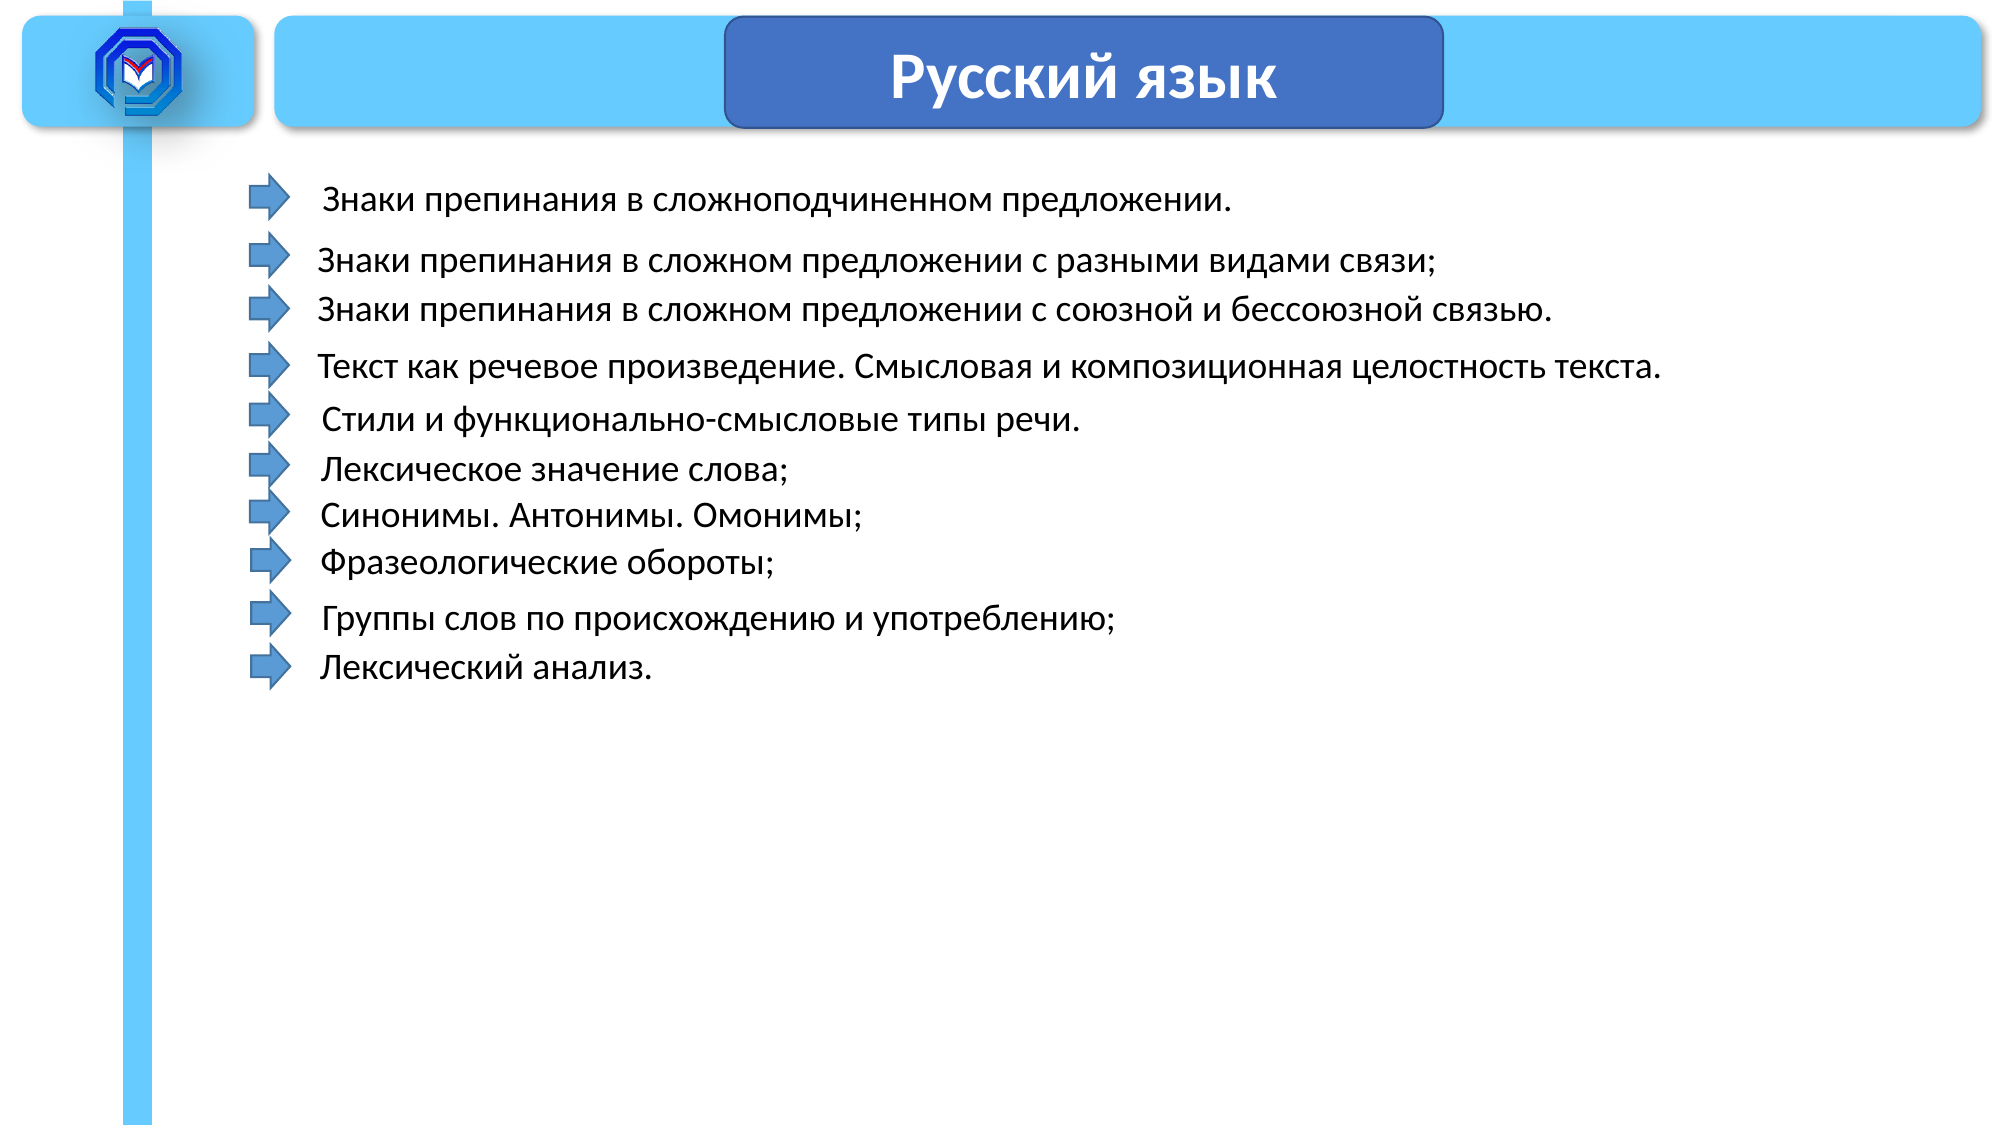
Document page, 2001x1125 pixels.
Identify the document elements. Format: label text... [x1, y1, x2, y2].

text_box Лексическое значение слова; [305, 436, 805, 482]
text_box [248, 340, 291, 390]
text_box [250, 588, 292, 638]
picture [91, 23, 186, 119]
text_box Фразеологические обороты; [305, 529, 791, 590]
text_box [248, 284, 291, 333]
text_box [248, 487, 291, 536]
text_box Стили и функционально-смысловые типы речи. [307, 386, 1097, 447]
text_box [248, 230, 291, 280]
text_box Группы слов по происхождению и употреблению; [307, 585, 1132, 646]
text_box [248, 390, 291, 439]
text_box Лексический анализ. [304, 634, 669, 695]
text_box Знаки препинания в сложном предложении с союзной и бессоюзной связью. [302, 276, 1689, 333]
text_box [248, 172, 291, 222]
text_box [250, 641, 292, 691]
text_box Русский язык [723, 15, 1445, 129]
text_box Знаки препинания в сложноподчиненном предложении. [307, 166, 1249, 227]
text_box [248, 440, 291, 488]
text_box [250, 535, 292, 585]
text_box Синонимы. Антонимы. Омонимы; [305, 482, 879, 542]
text_box Знаки препинания в сложном предложении с разными видами связи; [302, 227, 1494, 276]
text_box Текст как речевое произведение. Смысловая и композиционная целостность текста. [302, 333, 1841, 394]
